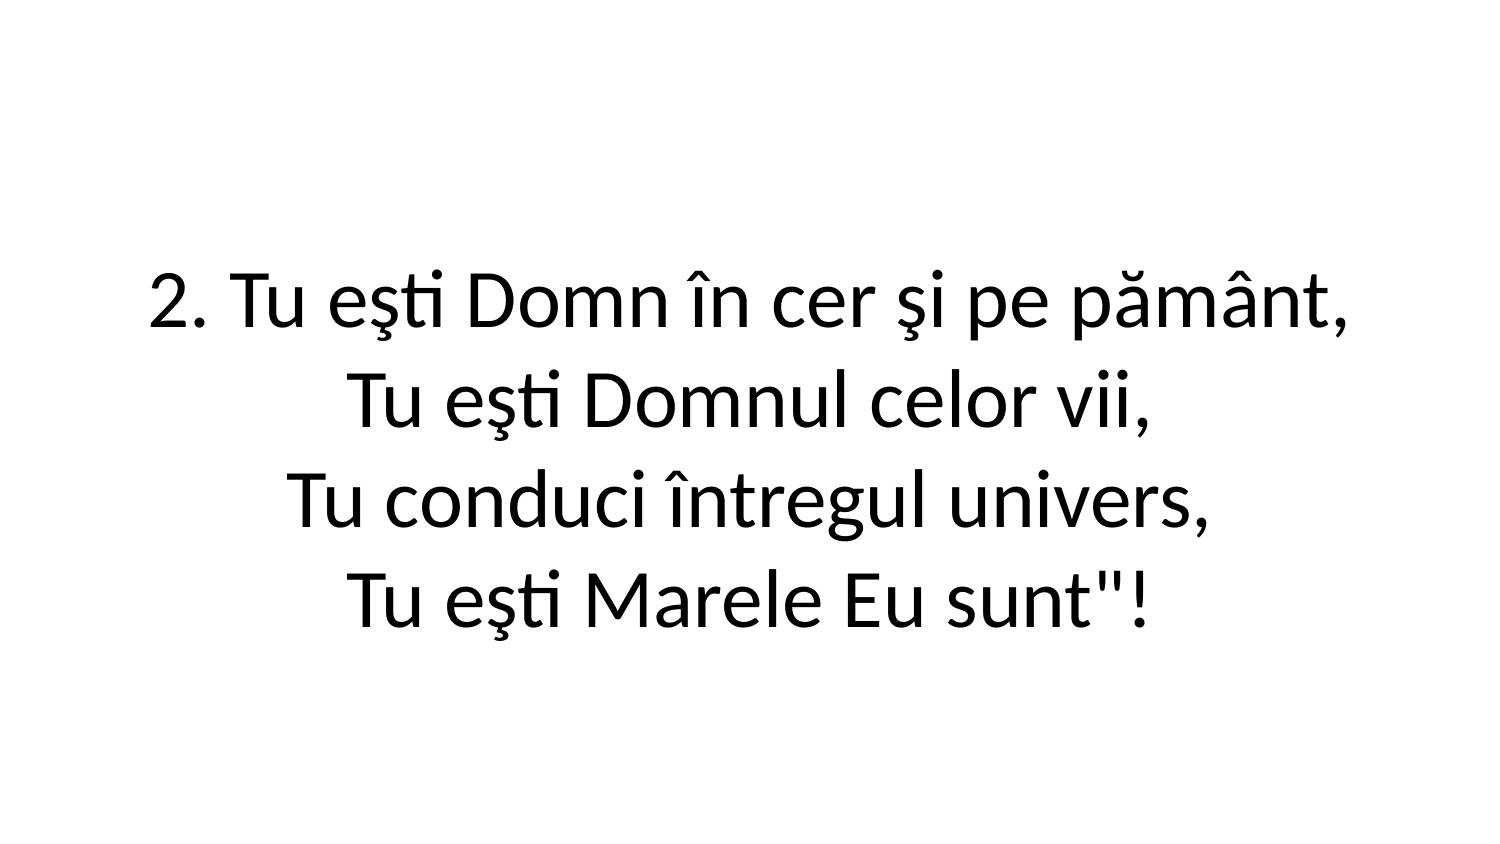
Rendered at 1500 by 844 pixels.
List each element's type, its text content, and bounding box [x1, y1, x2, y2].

text_box 2. Tu eşti Domn în cer şi pe pământ, Tu eşti Domnul celor vii, Tu conduci întregul univers, Tu eşti Marele Eu sunt"! [132, 192, 1368, 652]
